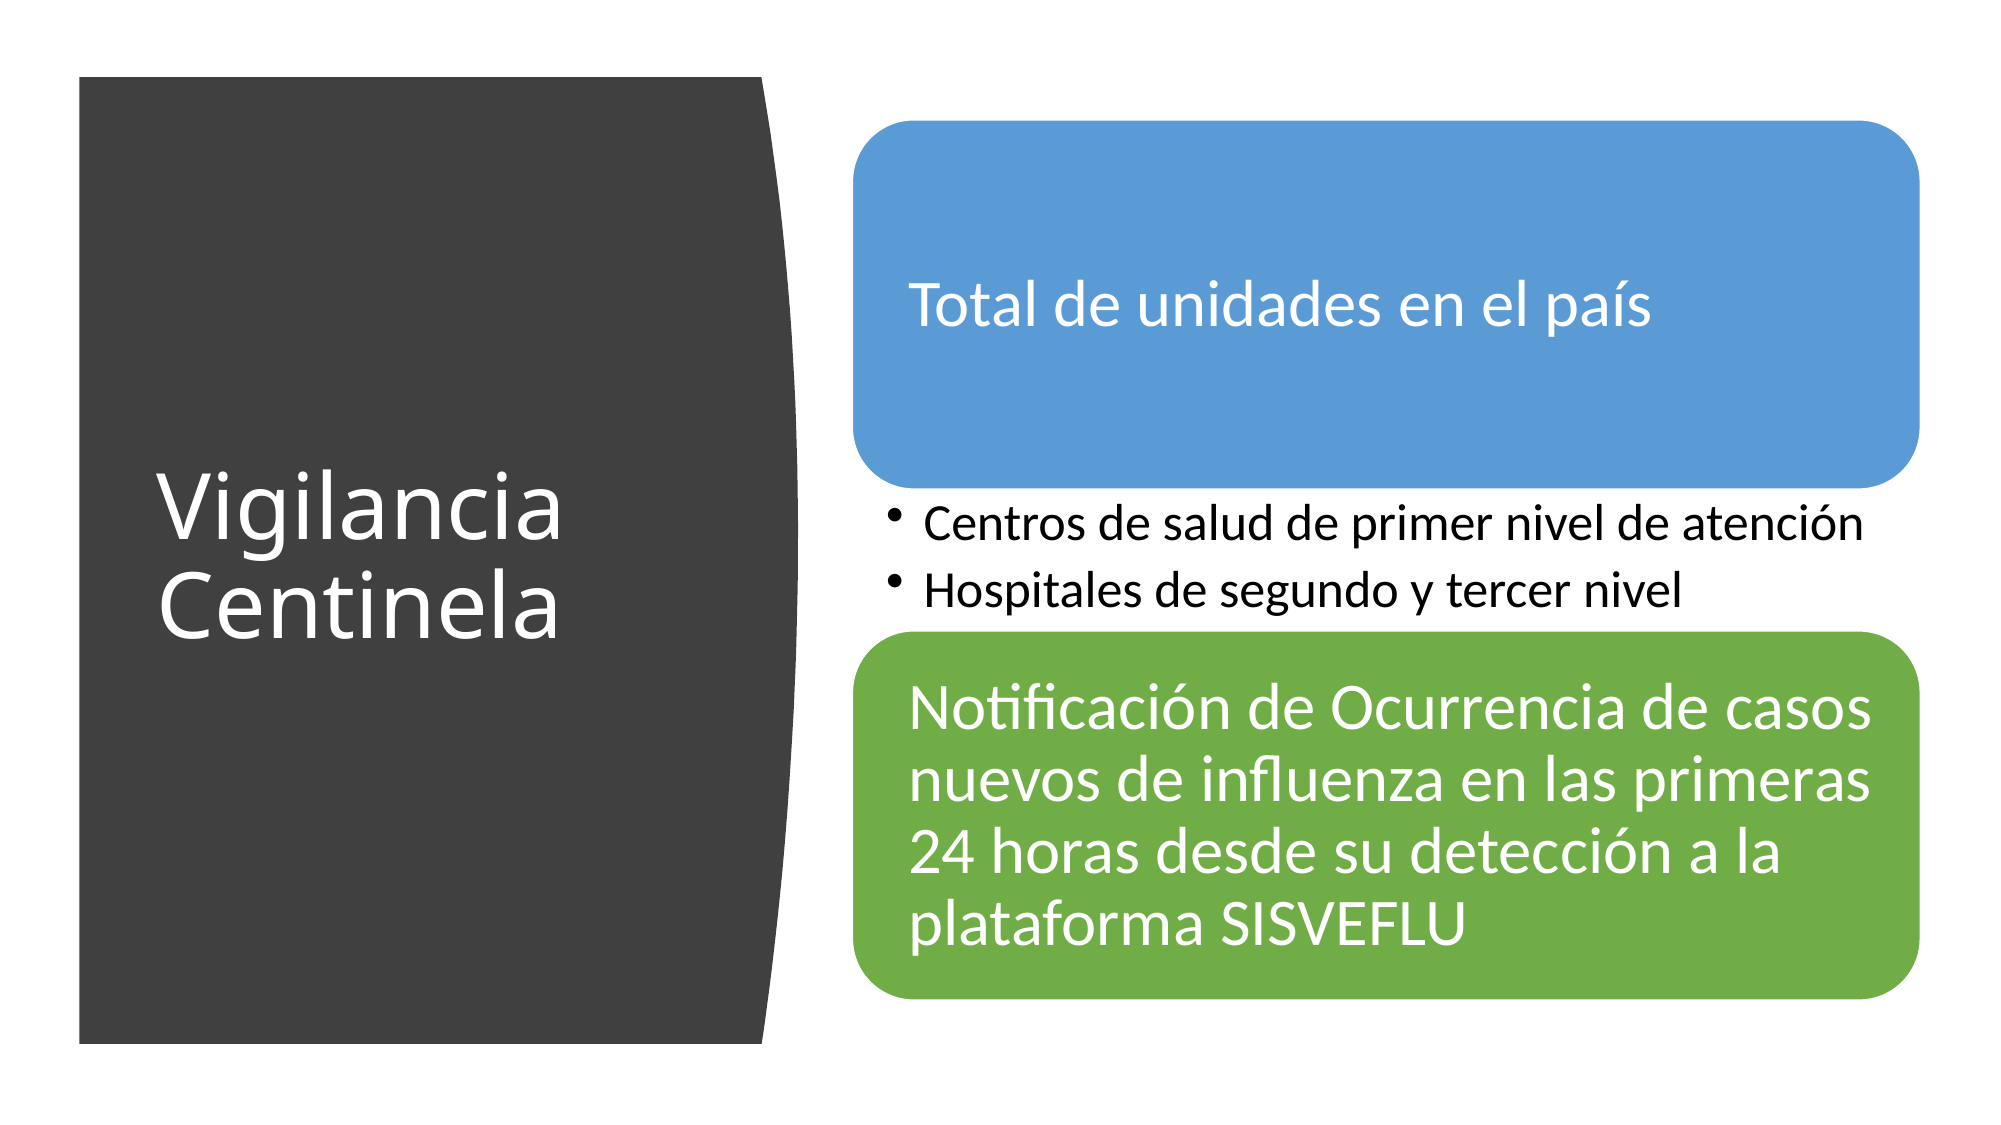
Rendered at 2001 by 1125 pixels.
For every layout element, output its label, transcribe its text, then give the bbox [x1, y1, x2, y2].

title Vigilancia Centinela [141, 166, 702, 953]
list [852, 77, 1921, 1043]
text_box [78, 76, 800, 1045]
